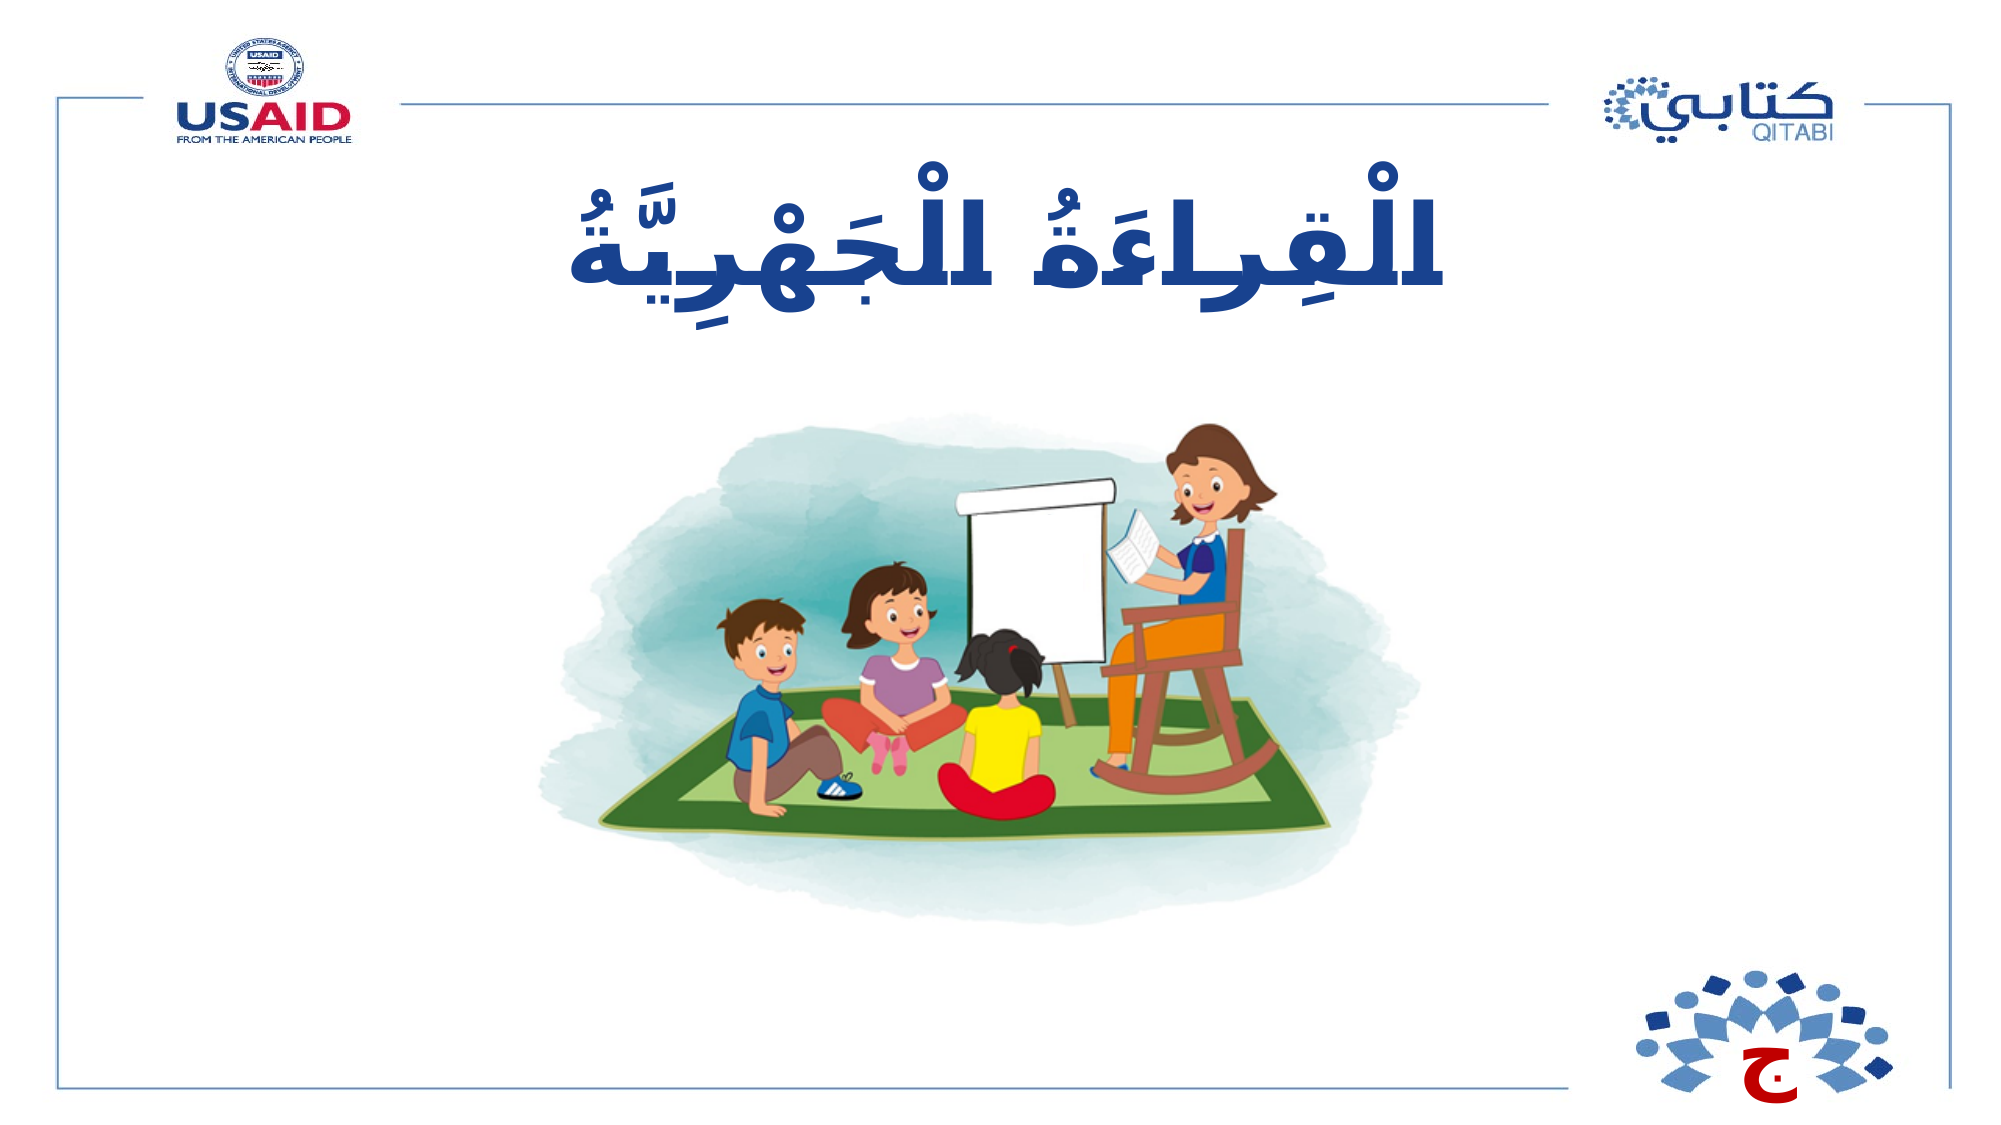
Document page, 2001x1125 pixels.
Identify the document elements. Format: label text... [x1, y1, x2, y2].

title الْقِراءَةُ الْجَهْرِيَّةُ [61, 175, 1947, 331]
picture [0, 1, 2000, 1124]
text_box ج [1722, 992, 1813, 1108]
